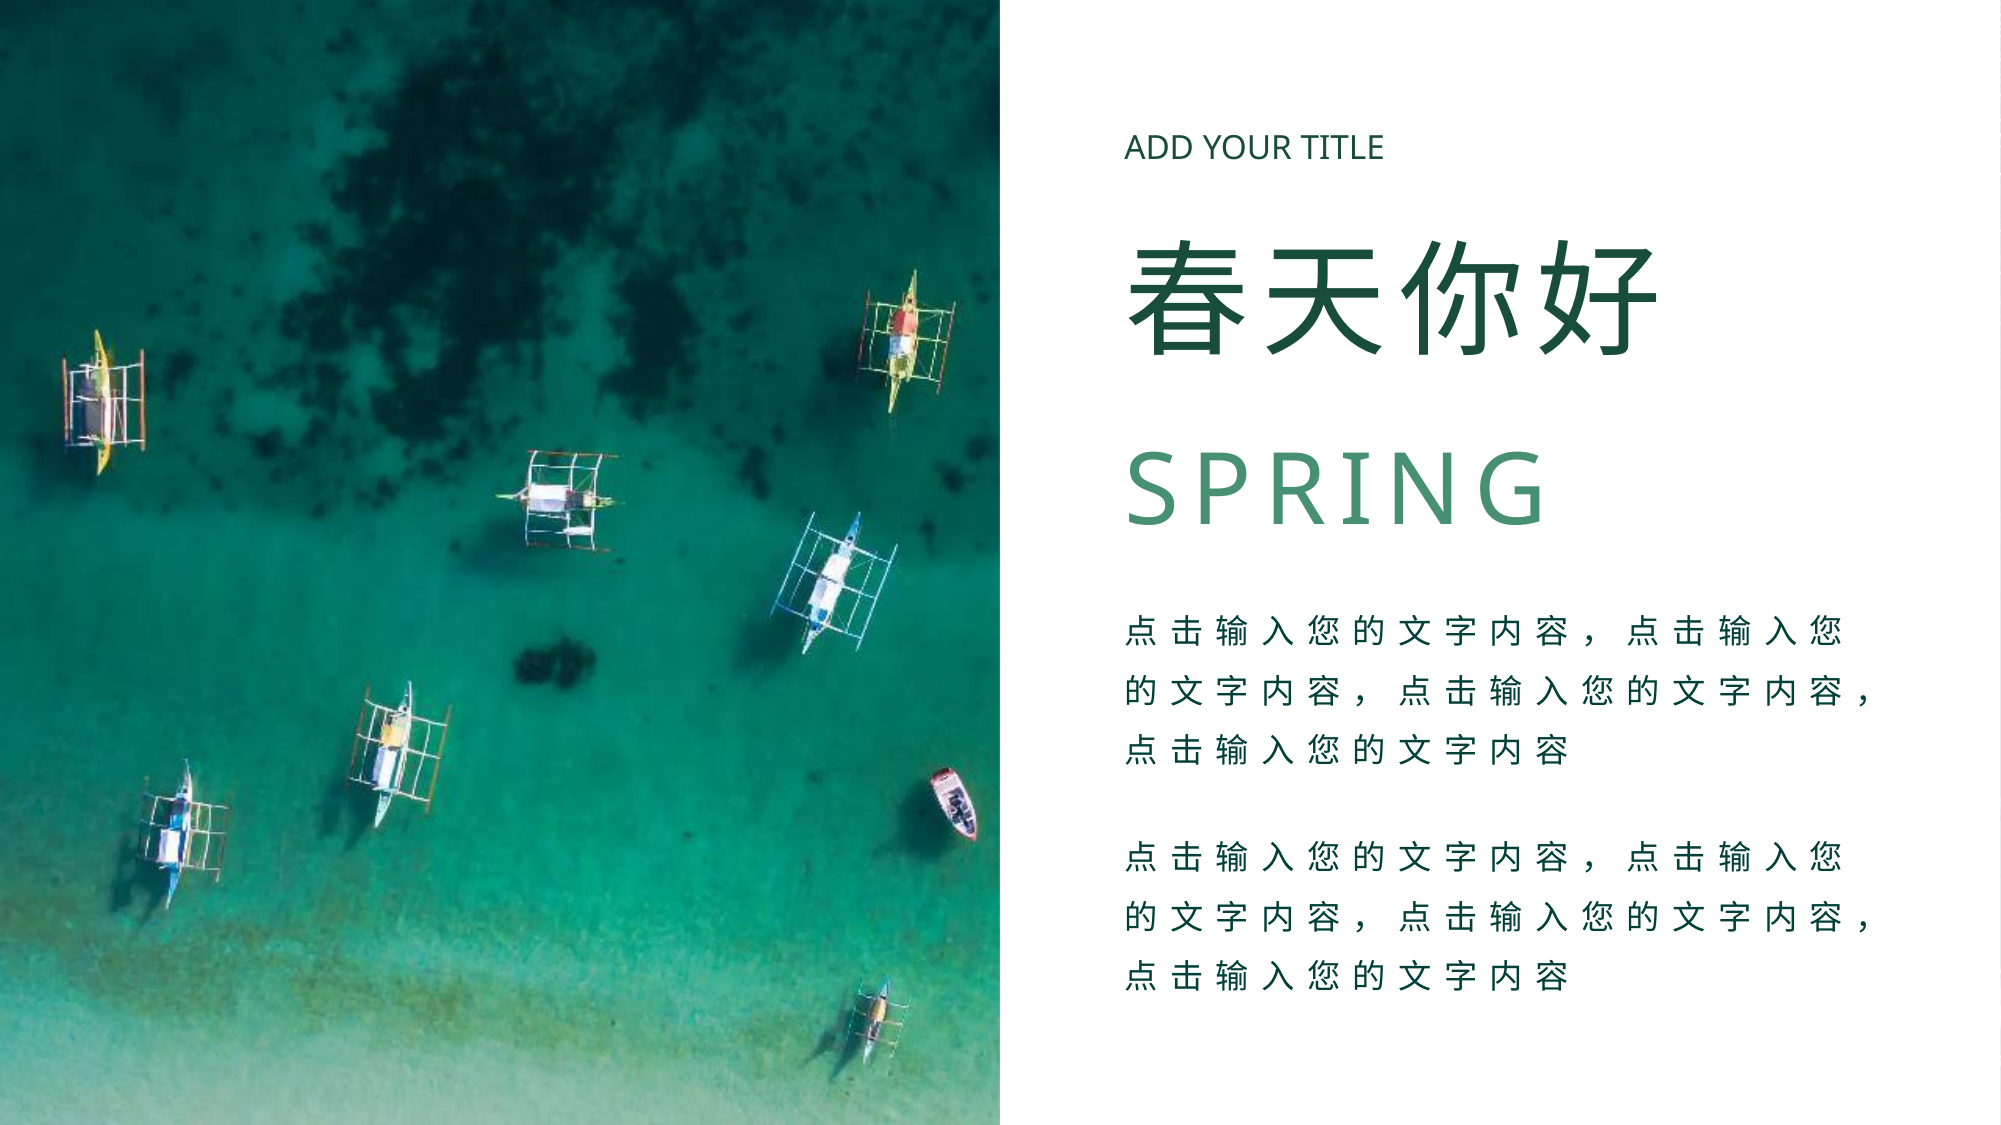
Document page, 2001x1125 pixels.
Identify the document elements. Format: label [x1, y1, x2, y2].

text_box [999, 0, 2000, 1125]
picture [0, 0, 999, 1125]
text_box [1109, 119, 1891, 1006]
